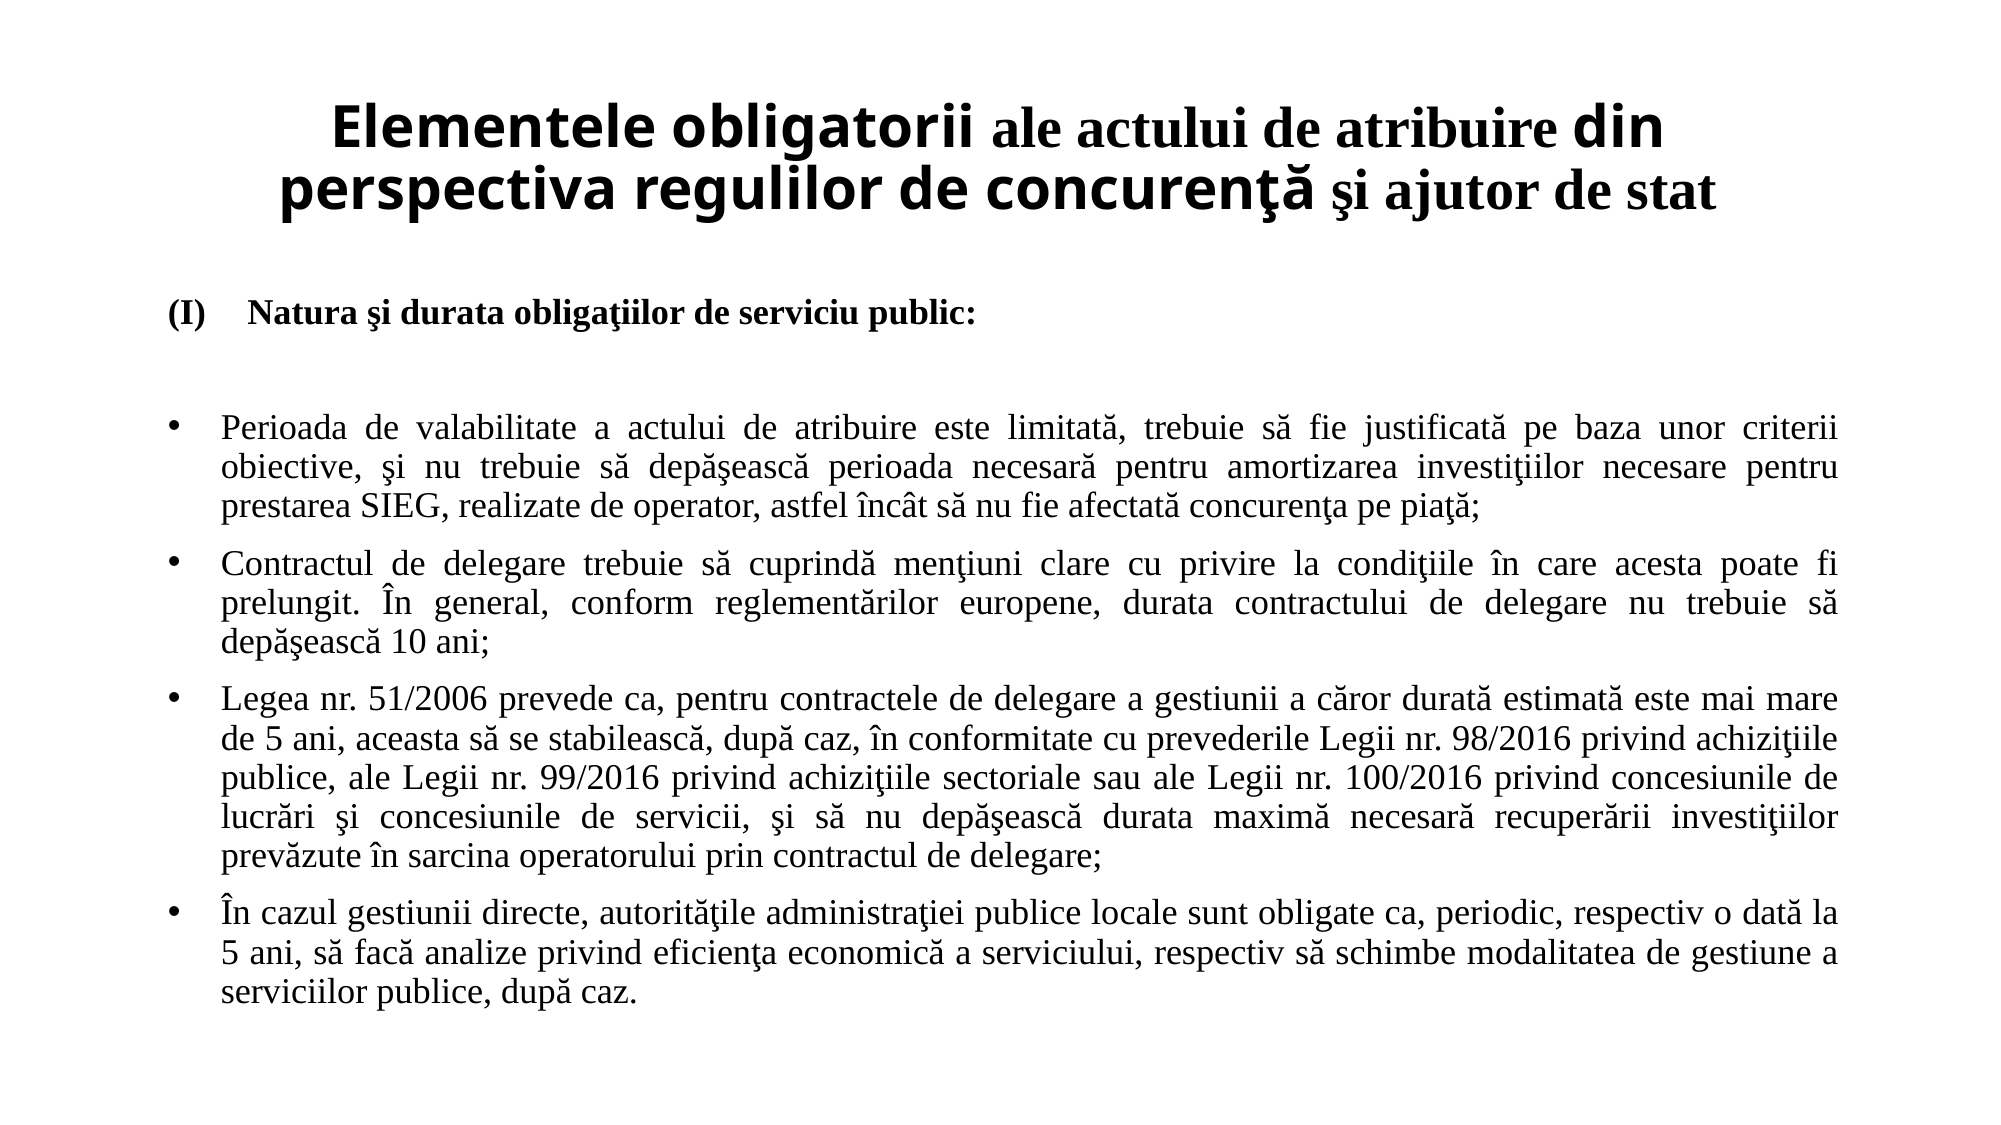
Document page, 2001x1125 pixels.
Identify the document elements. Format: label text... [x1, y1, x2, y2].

subtitle Natura şi durata obligaţiilor de serviciu public: Perioada de valabilitate a actului de atribuire este limitată, trebuie să fie justificată pe baza unor criterii obiective, şi nu trebuie să depăşească perioada necesară pentru amortizarea investiţiilor necesare pentru prestarea SIEG, realizate de operator, astfel încât să nu fie afectată concurenţa pe piaţă; Contractul de delegare trebuie să cuprindă menţiuni clare cu privire la condiţiile în care acesta poate fi prelungit. În general, conform reglementărilor europene, durata contractului de delegare nu trebuie să depăşească 10 ani; Legea nr. 51/2006 prevede ca, pentru contractele de delegare a gestiunii a căror durată estimată este mai mare de 5 ani, aceasta să se stabilească, după caz, în conformitate cu prevederile Legii nr. 98/2016 privind achiziţiile publice, ale Legii nr. 99/2016 privind achiziţiile sectoriale sau ale Legii nr. 100/2016 privind concesiunile de lucrări şi concesiunile de servicii, şi să nu depăşească durata maximă necesară recuperării investiţiilor prevăzute în sarcina operatorului prin contractul de delegare; În cazul gestiunii directe, autorităţile administraţiei publice locale sunt obligate ca, periodic, respectiv o dată la 5 ani, să facă analize privind eficienţa economică a serviciului, respectiv să schimbe modalitatea de gestiune a serviciilor publice, după caz. [152, 285, 1854, 1020]
title Elementele obligatorii ale actului de atribuire din perspectiva regulilor de concurenţă şi ajutor de stat [152, 62, 1843, 230]
